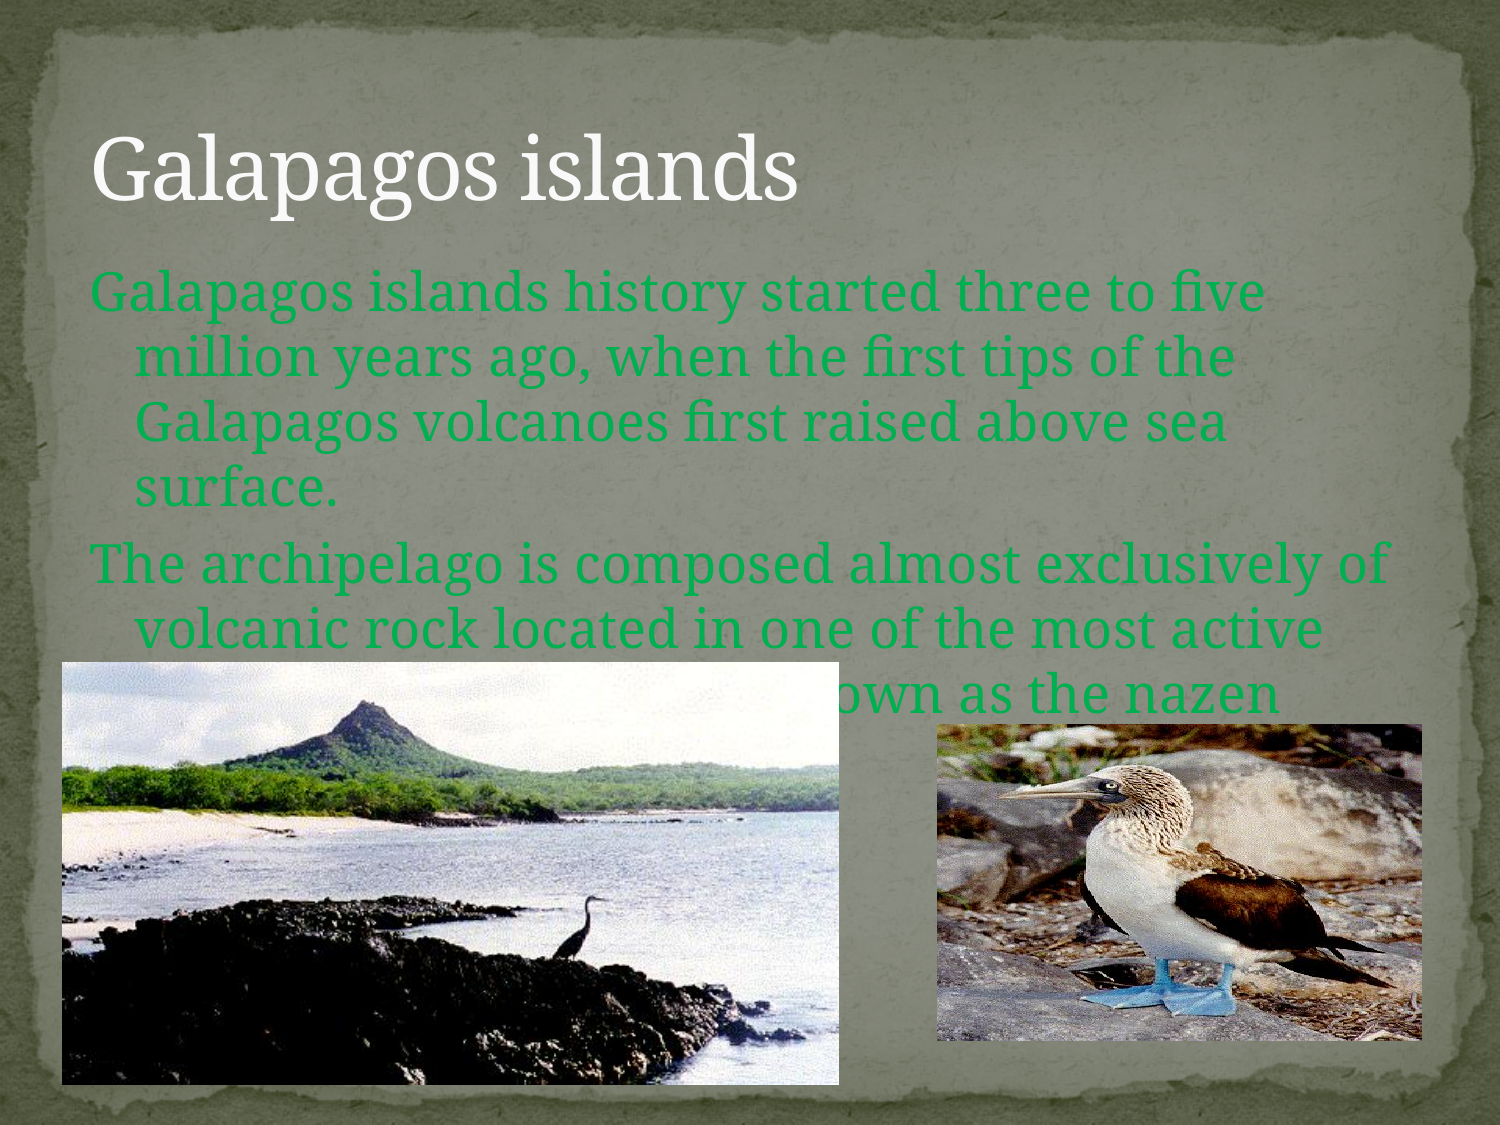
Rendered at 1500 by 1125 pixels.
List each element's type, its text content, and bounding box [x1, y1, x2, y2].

title Galapagos islands [74, 24, 1425, 225]
list Galapagos islands history started three to five million years ago, when the first tips of the Galapagos volcanoes first raised above sea surface. The archipelago is composed almost exclusively of volcanic rock located in one of the most active volcano region on earth known as the nazen plate. [75, 249, 1425, 1000]
picture [937, 724, 1422, 1041]
picture [62, 662, 840, 1085]
